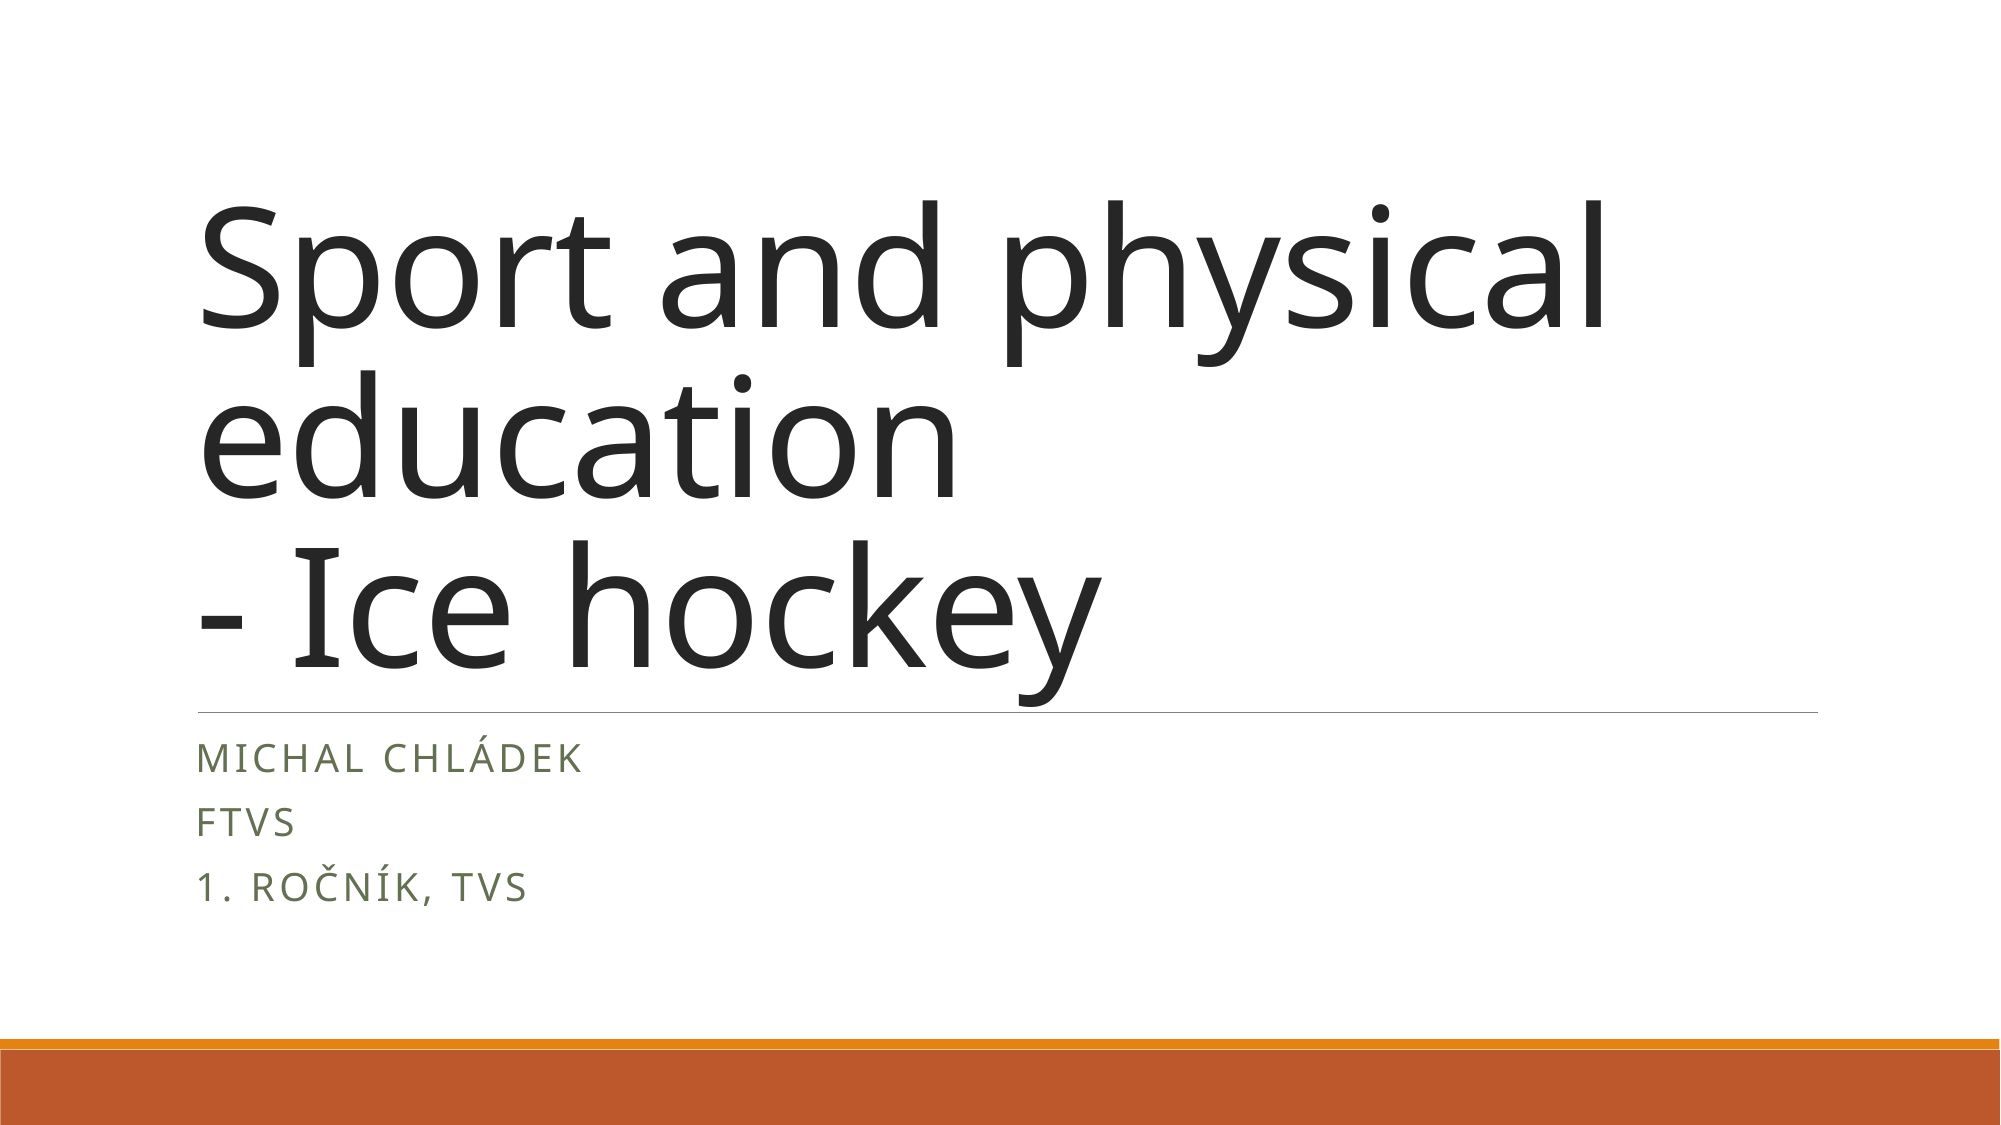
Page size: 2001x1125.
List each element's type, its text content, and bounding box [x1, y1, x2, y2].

subtitle Michal Chládek FTVS 1. ročník, TVS [180, 730, 1831, 919]
title Sport and physical education - Ice hockey [180, 124, 1830, 710]
